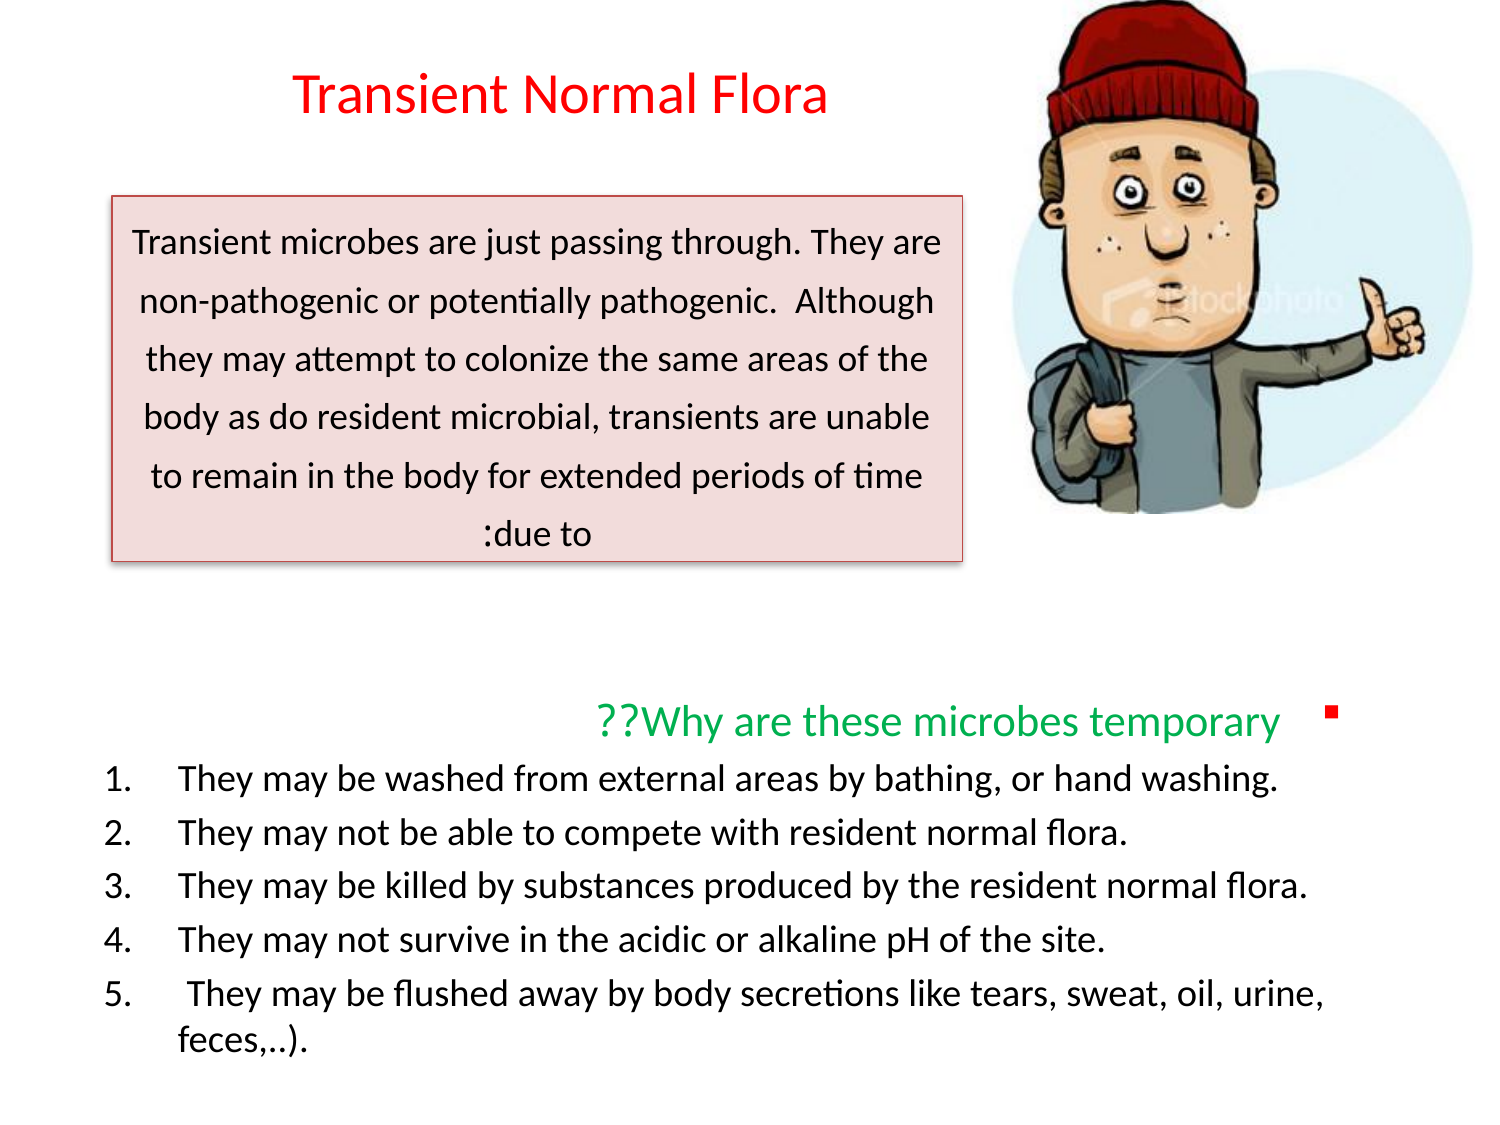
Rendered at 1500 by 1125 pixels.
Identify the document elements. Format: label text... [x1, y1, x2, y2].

text_box Transient microbes are just passing through. They are non-pathogenic or potentially pathogenic. Although they may attempt to colonize the same areas of the body as do resident microbial, transients are unable to remain in the body for extended periods of time due to: [111, 195, 963, 562]
title Transient Normal Flora [76, 19, 980, 161]
picture [985, 0, 1476, 514]
list Why are these microbes temporary?? They may be washed from external areas by bathing, or hand washing. They may not be able to compete with resident normal flora. They may be killed by substances produced by the resident normal flora. They may not survive in the acidic or alkaline pH of the site. They may be flushed away by body secretions like tears, sweat, oil, urine, feces,..). [88, 656, 1353, 1094]
